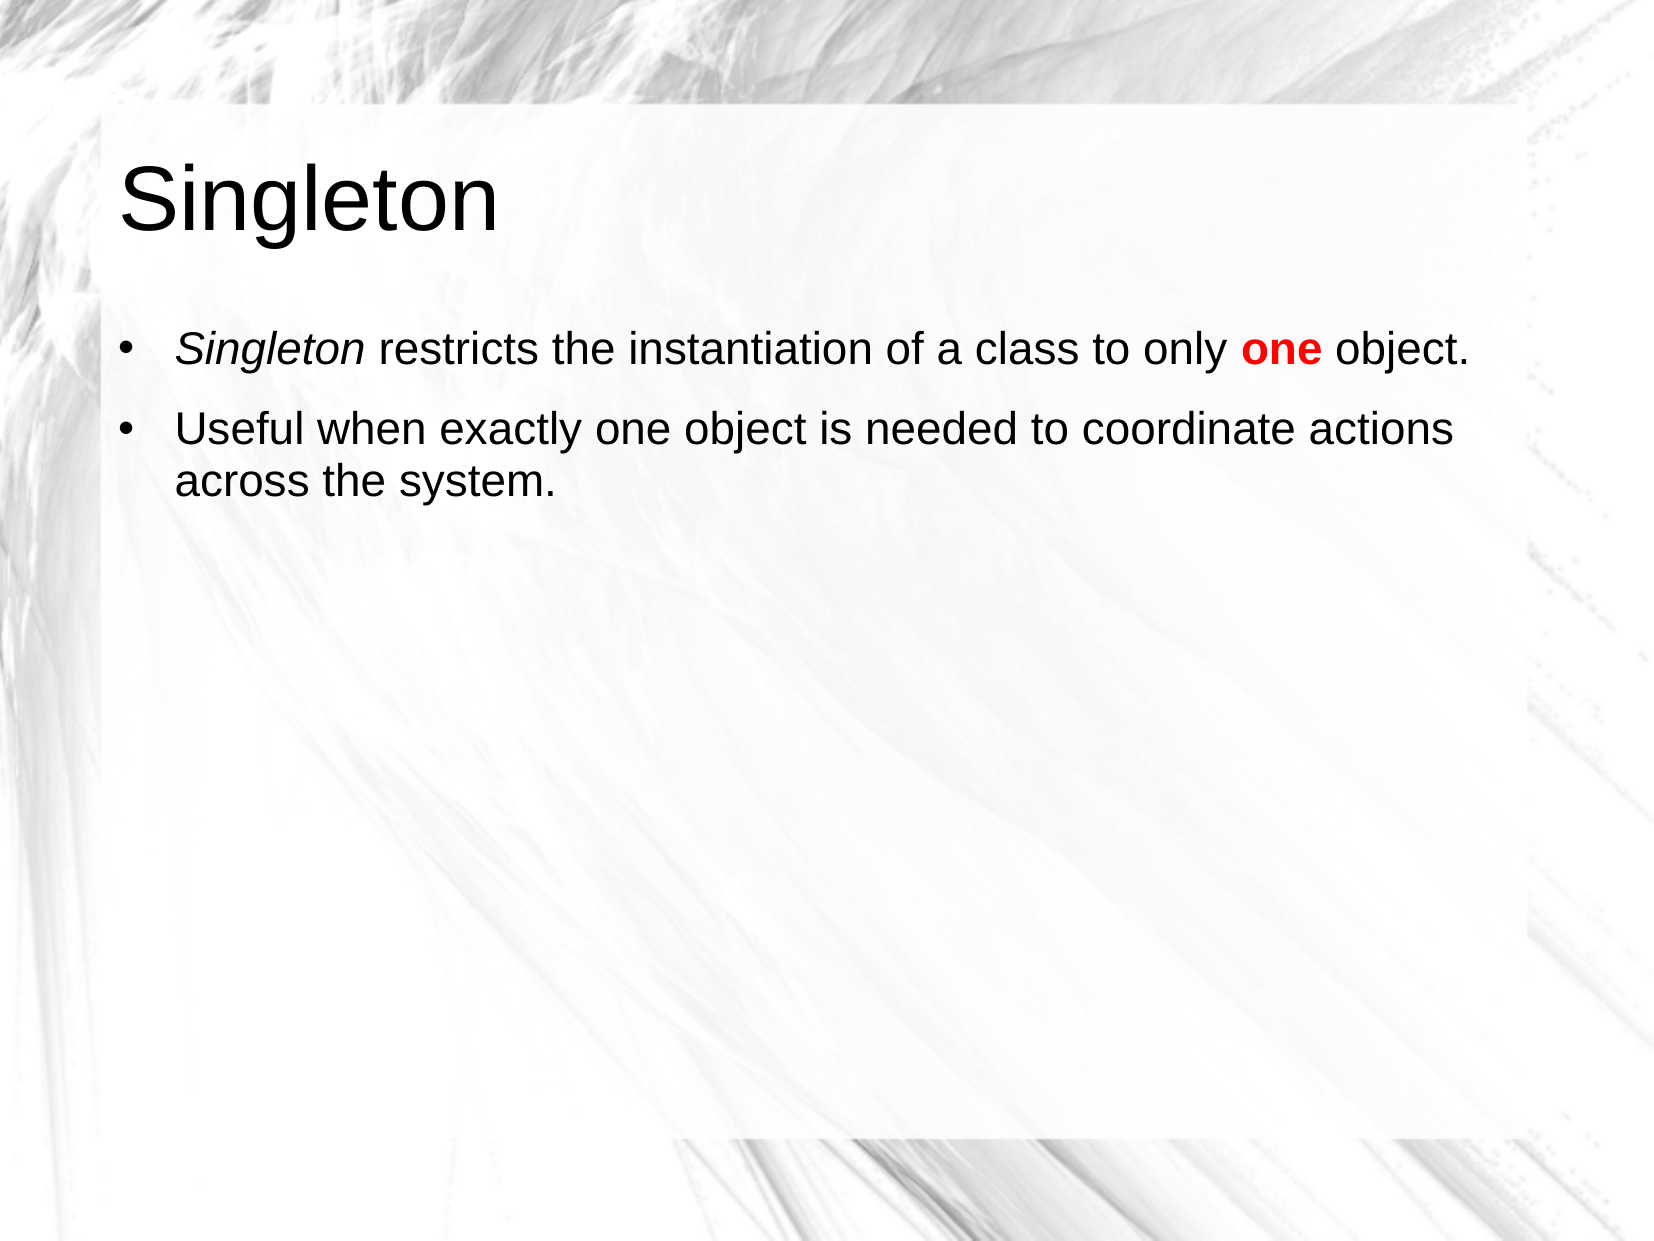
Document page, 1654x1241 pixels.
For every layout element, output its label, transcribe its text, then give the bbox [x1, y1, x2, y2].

list Singleton restricts the instantiation of a class to only one object. Useful when exactly one object is needed to coordinate actions across the system. [118, 319, 1571, 1109]
title Singleton [118, 93, 1506, 299]
picture [0, 0, 1654, 1241]
